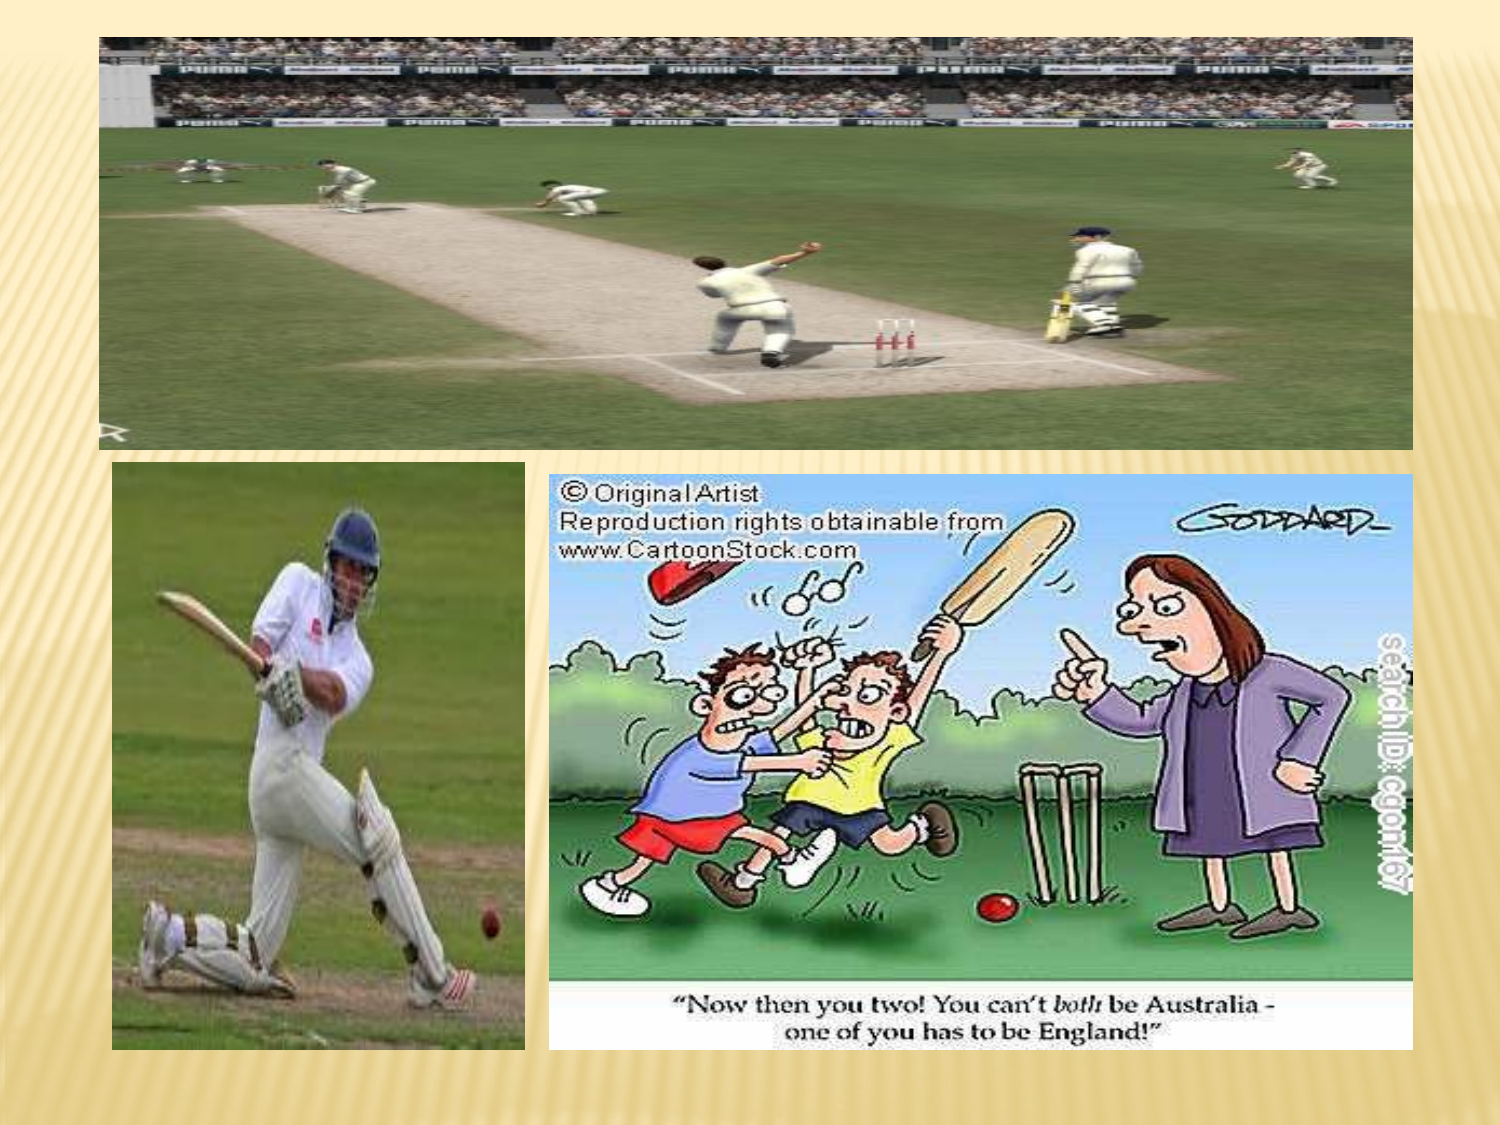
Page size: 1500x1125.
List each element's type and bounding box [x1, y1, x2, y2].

picture [549, 474, 1413, 1051]
picture [112, 462, 526, 1051]
picture [99, 37, 1413, 451]
